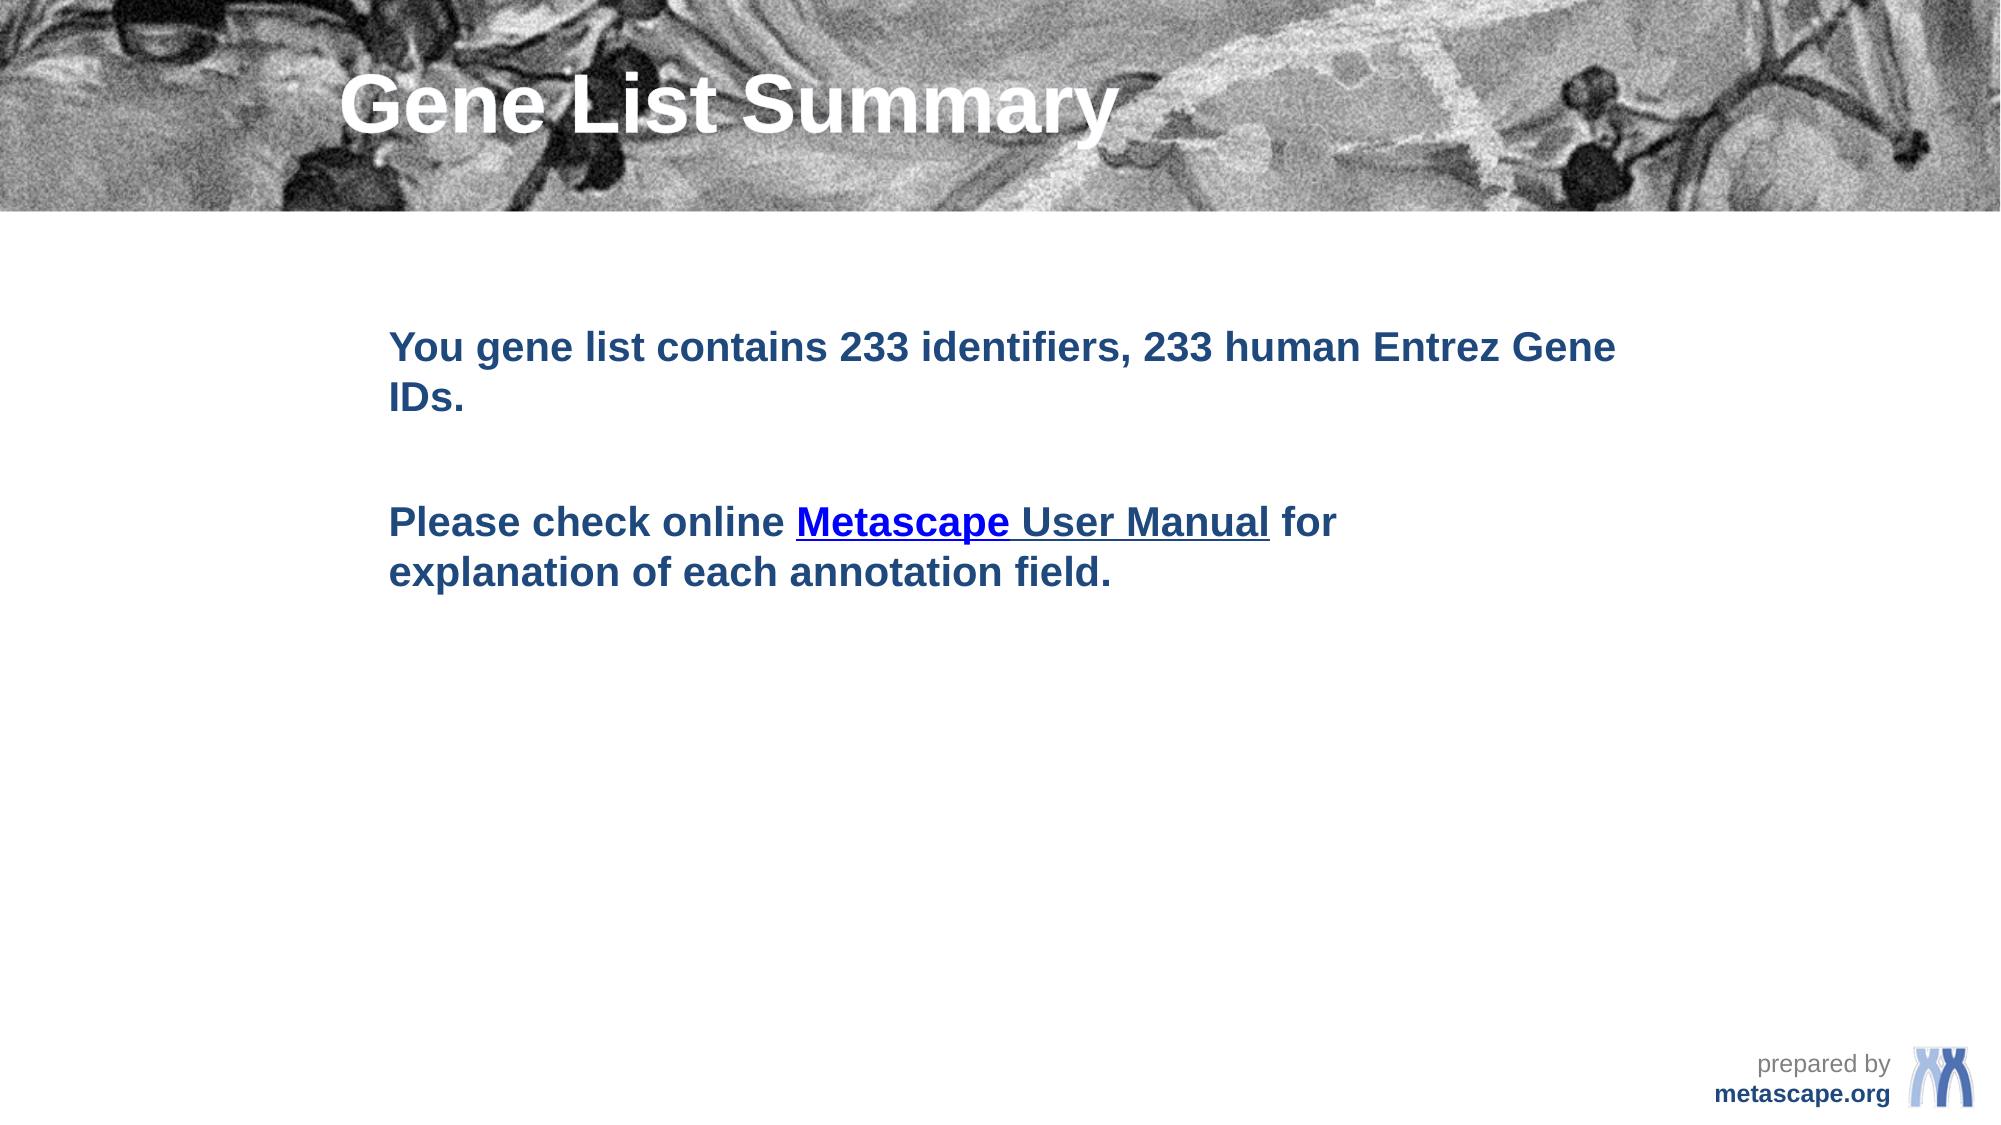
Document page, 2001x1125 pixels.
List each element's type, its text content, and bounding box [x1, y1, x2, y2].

text_box You gene list contains 233 identifiers, 233 human Entrez Gene IDs. [373, 311, 1647, 427]
title Gene List Summary [323, 11, 1226, 187]
text_box Please check online Metascape User Manual for explanation of each annotation field. [373, 487, 1526, 603]
picture [0, 0, 2001, 1125]
